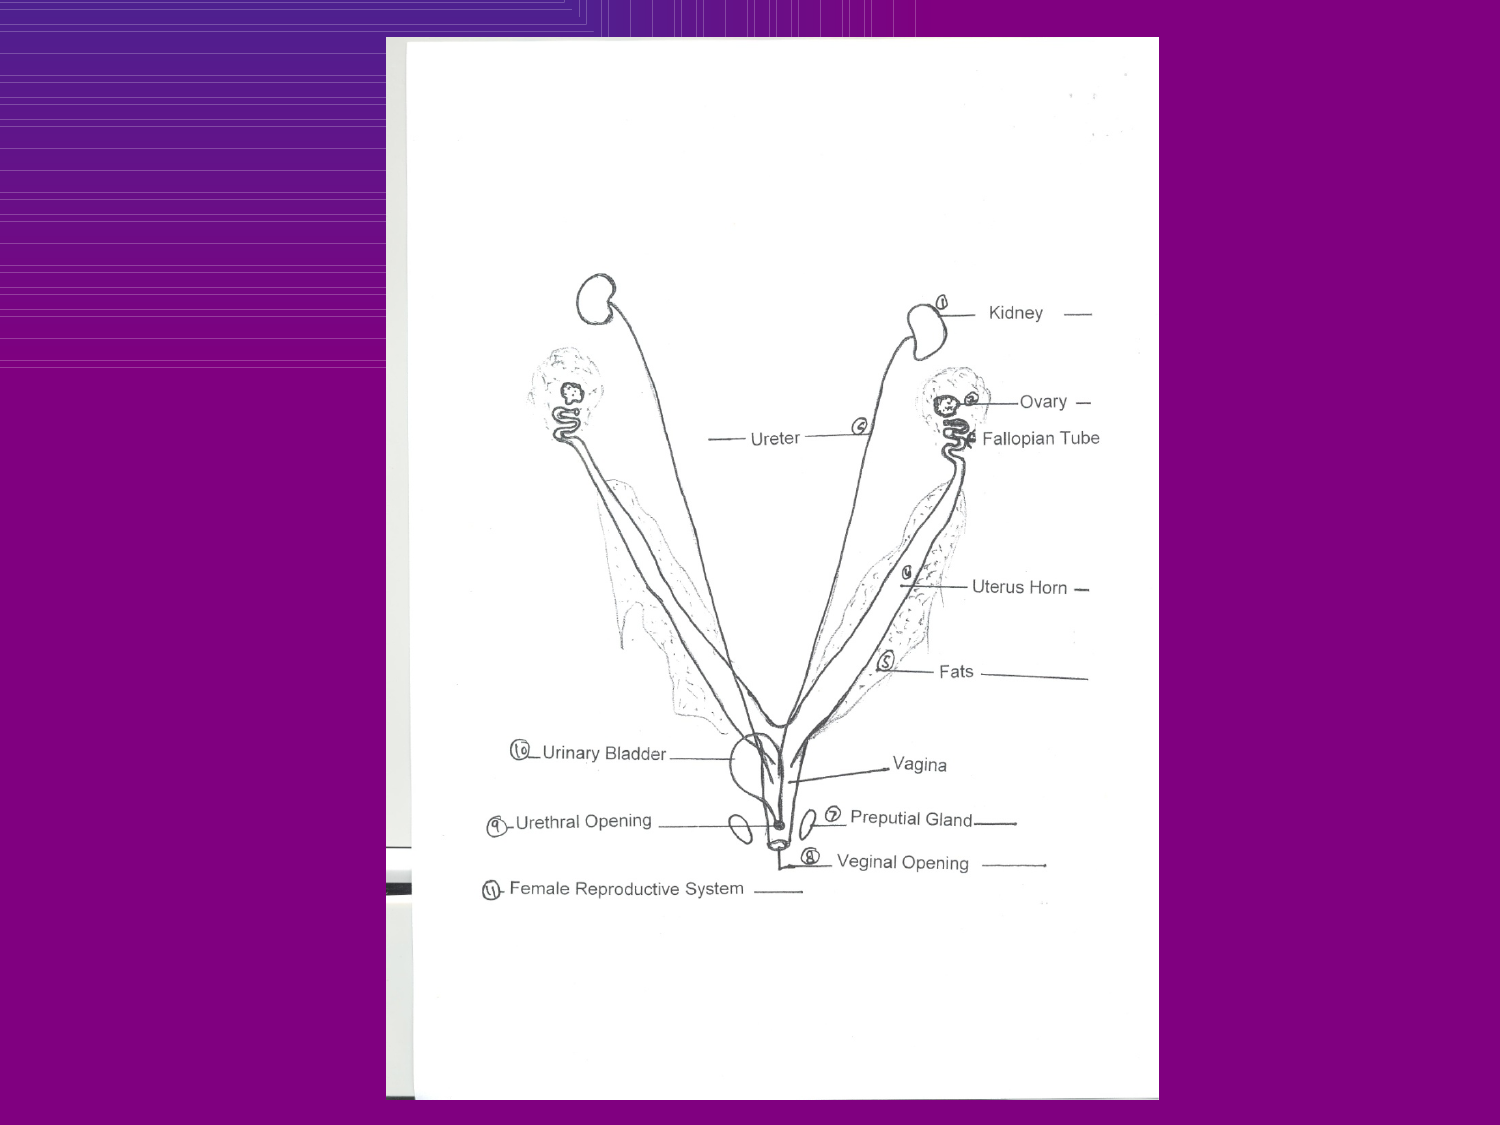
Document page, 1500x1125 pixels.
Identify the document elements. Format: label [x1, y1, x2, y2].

picture [386, 37, 1159, 1101]
